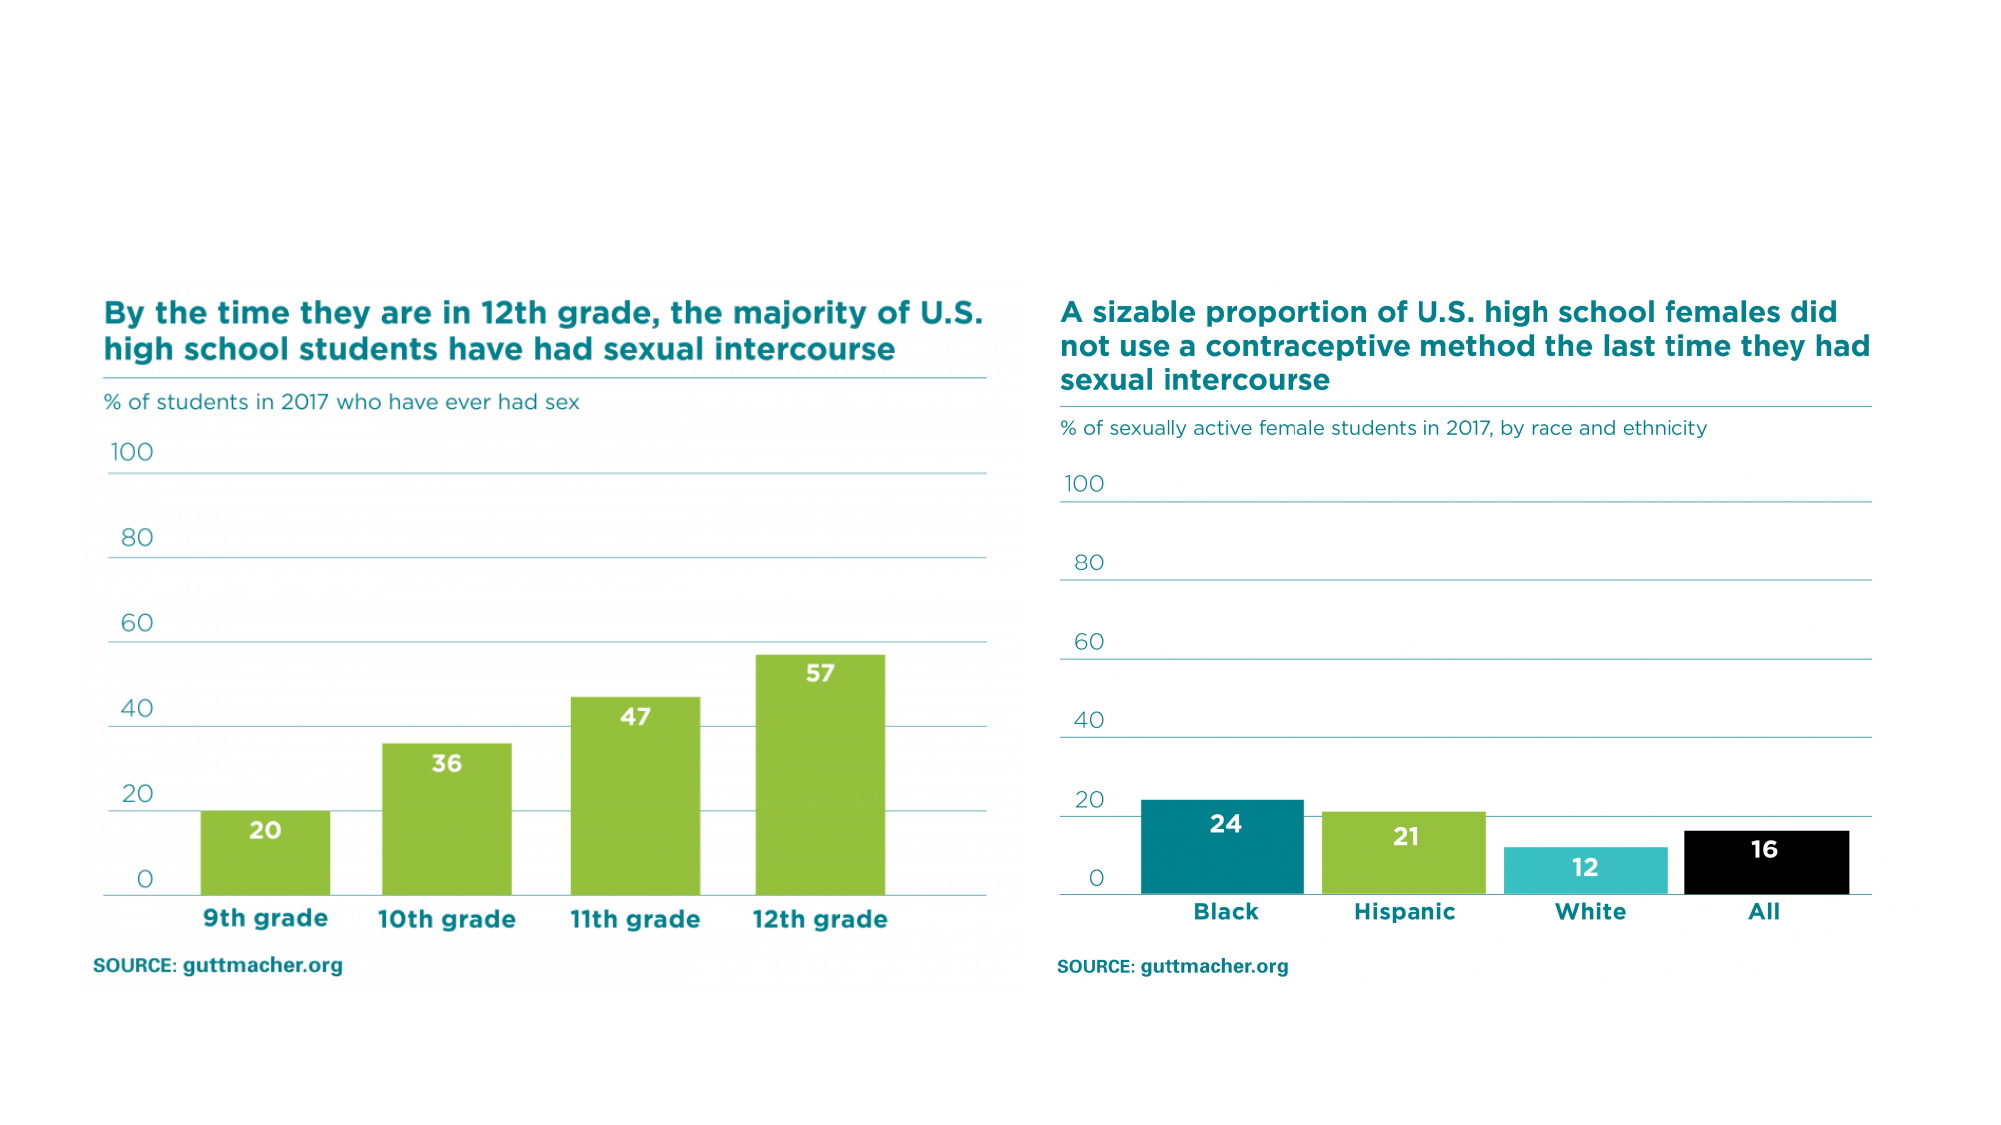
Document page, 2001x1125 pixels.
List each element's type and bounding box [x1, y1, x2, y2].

list [79, 277, 1029, 992]
picture [1044, 277, 1921, 992]
